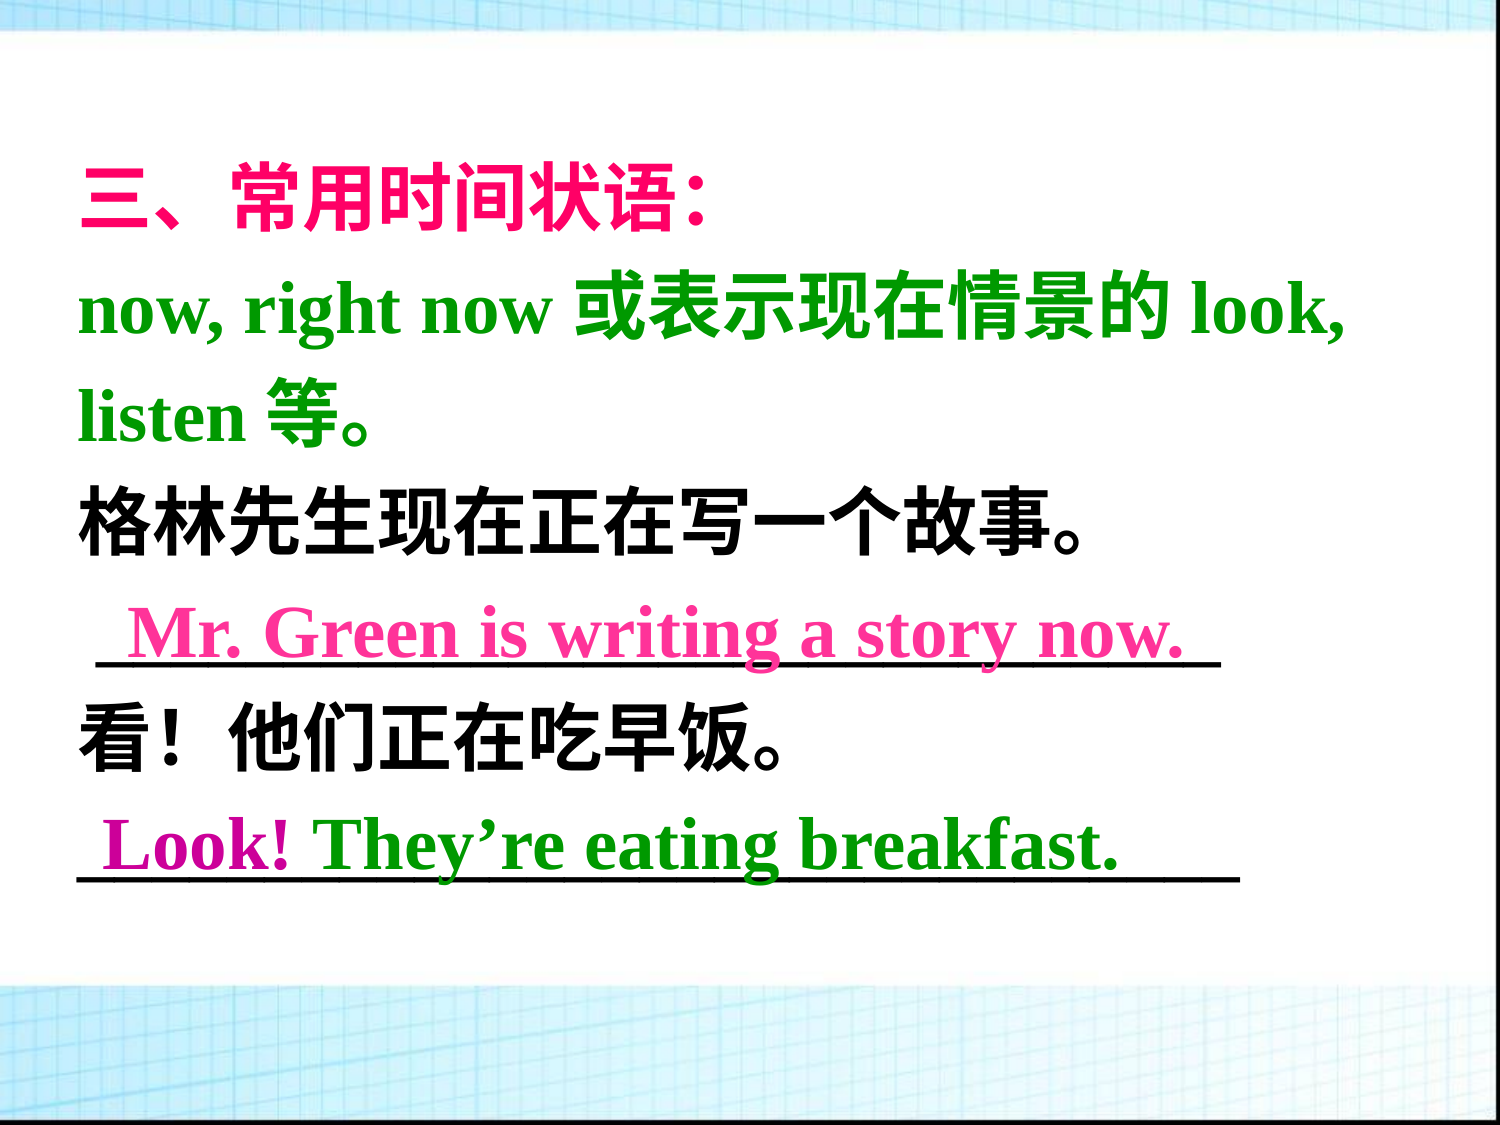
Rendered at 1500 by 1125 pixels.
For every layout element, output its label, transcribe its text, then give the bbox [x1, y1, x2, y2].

text_box 三、常用时间状语： now, right now或表示现在情景的look, listen等。 格林先生现在正在写一个故事。 ______________________________ 看！他们正在吃早饭。 _______________________________ [62, 124, 1413, 896]
picture [0, 0, 1500, 1125]
text_box Mr. Green is writing a story now. [112, 574, 1250, 680]
text_box Look! They’re eating breakfast. [87, 787, 1250, 893]
